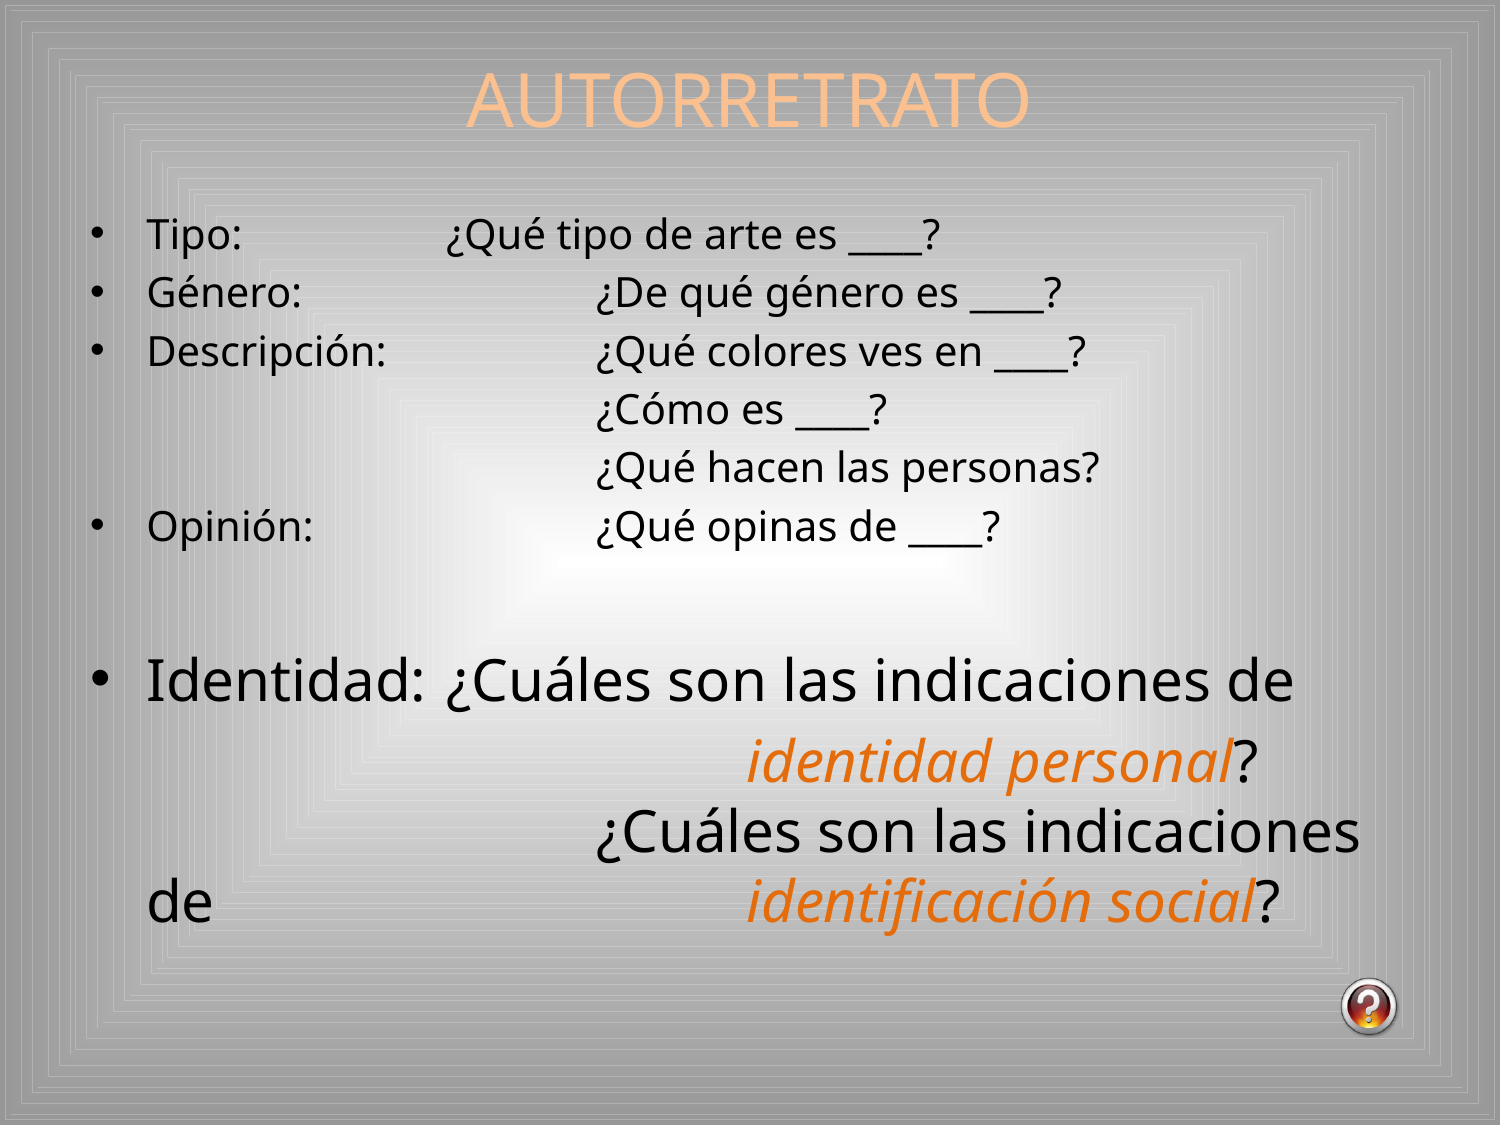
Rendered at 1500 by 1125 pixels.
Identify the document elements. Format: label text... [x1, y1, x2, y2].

picture [1337, 974, 1401, 1038]
list Tipo: ¿Qué tipo de arte es ____? Género: ¿De qué género es ____? Descripción: ¿Qué colores ves en ____? ¿Cómo es ____? ¿Qué hacen las personas? Opinión: ¿Qué opinas de ____? Identidad: ¿Cuáles son las indicaciones de identidad personal? ¿Cuáles son las indicaciones de identificación social? [75, 200, 1425, 1038]
title AUTORRETRATO [75, 45, 1425, 150]
